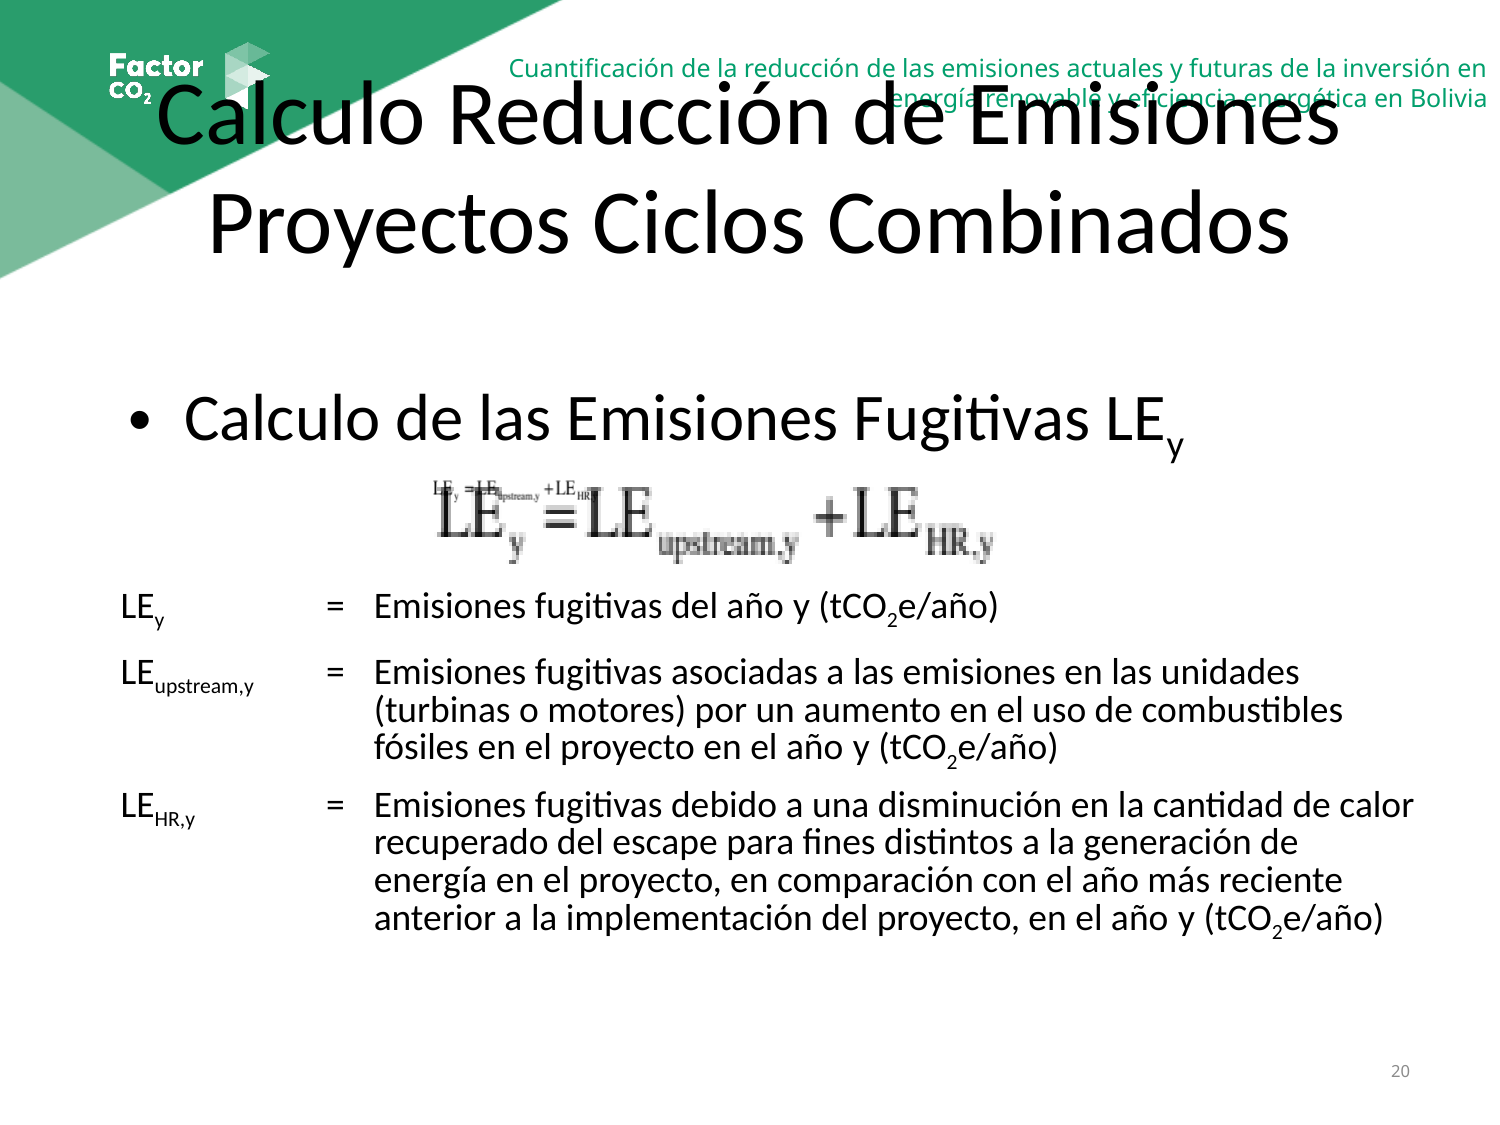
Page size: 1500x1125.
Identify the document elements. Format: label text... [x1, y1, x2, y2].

title Calculo Reducción de Emisiones Proyectos Ciclos Combinados [75, 45, 1425, 233]
table_header = [305, 591, 366, 655]
table_cell = [305, 790, 366, 987]
slide_number 20 [1074, 1042, 1425, 1103]
table_cell Emisiones fugitivas asociadas a las emisiones en las unidades (turbinas o motores) por un aumento en el uso de combustibles fósiles en el proyecto en el año y (tCO2e/año) [367, 657, 1424, 788]
table_header Emisiones fugitivas del año y (tCO2e/año) [367, 591, 1424, 655]
table_cell LEHR,y [114, 790, 304, 987]
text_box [430, 478, 999, 566]
table_cell Emisiones fugitivas debido a una disminución en la cantidad de calor recuperado del escape para fines distintos a la generación de energía en el proyecto, en comparación con el año más reciente anterior a la implementación del proyecto, en el año y (tCO2e/año) [367, 790, 1424, 987]
picture [0, 0, 1500, 1125]
table_header LEy [114, 591, 304, 655]
table_cell LEupstream,y [114, 657, 304, 788]
list Calculo de las Emisiones Fugitivas LEy [113, 366, 1427, 454]
table_cell = [305, 657, 366, 788]
